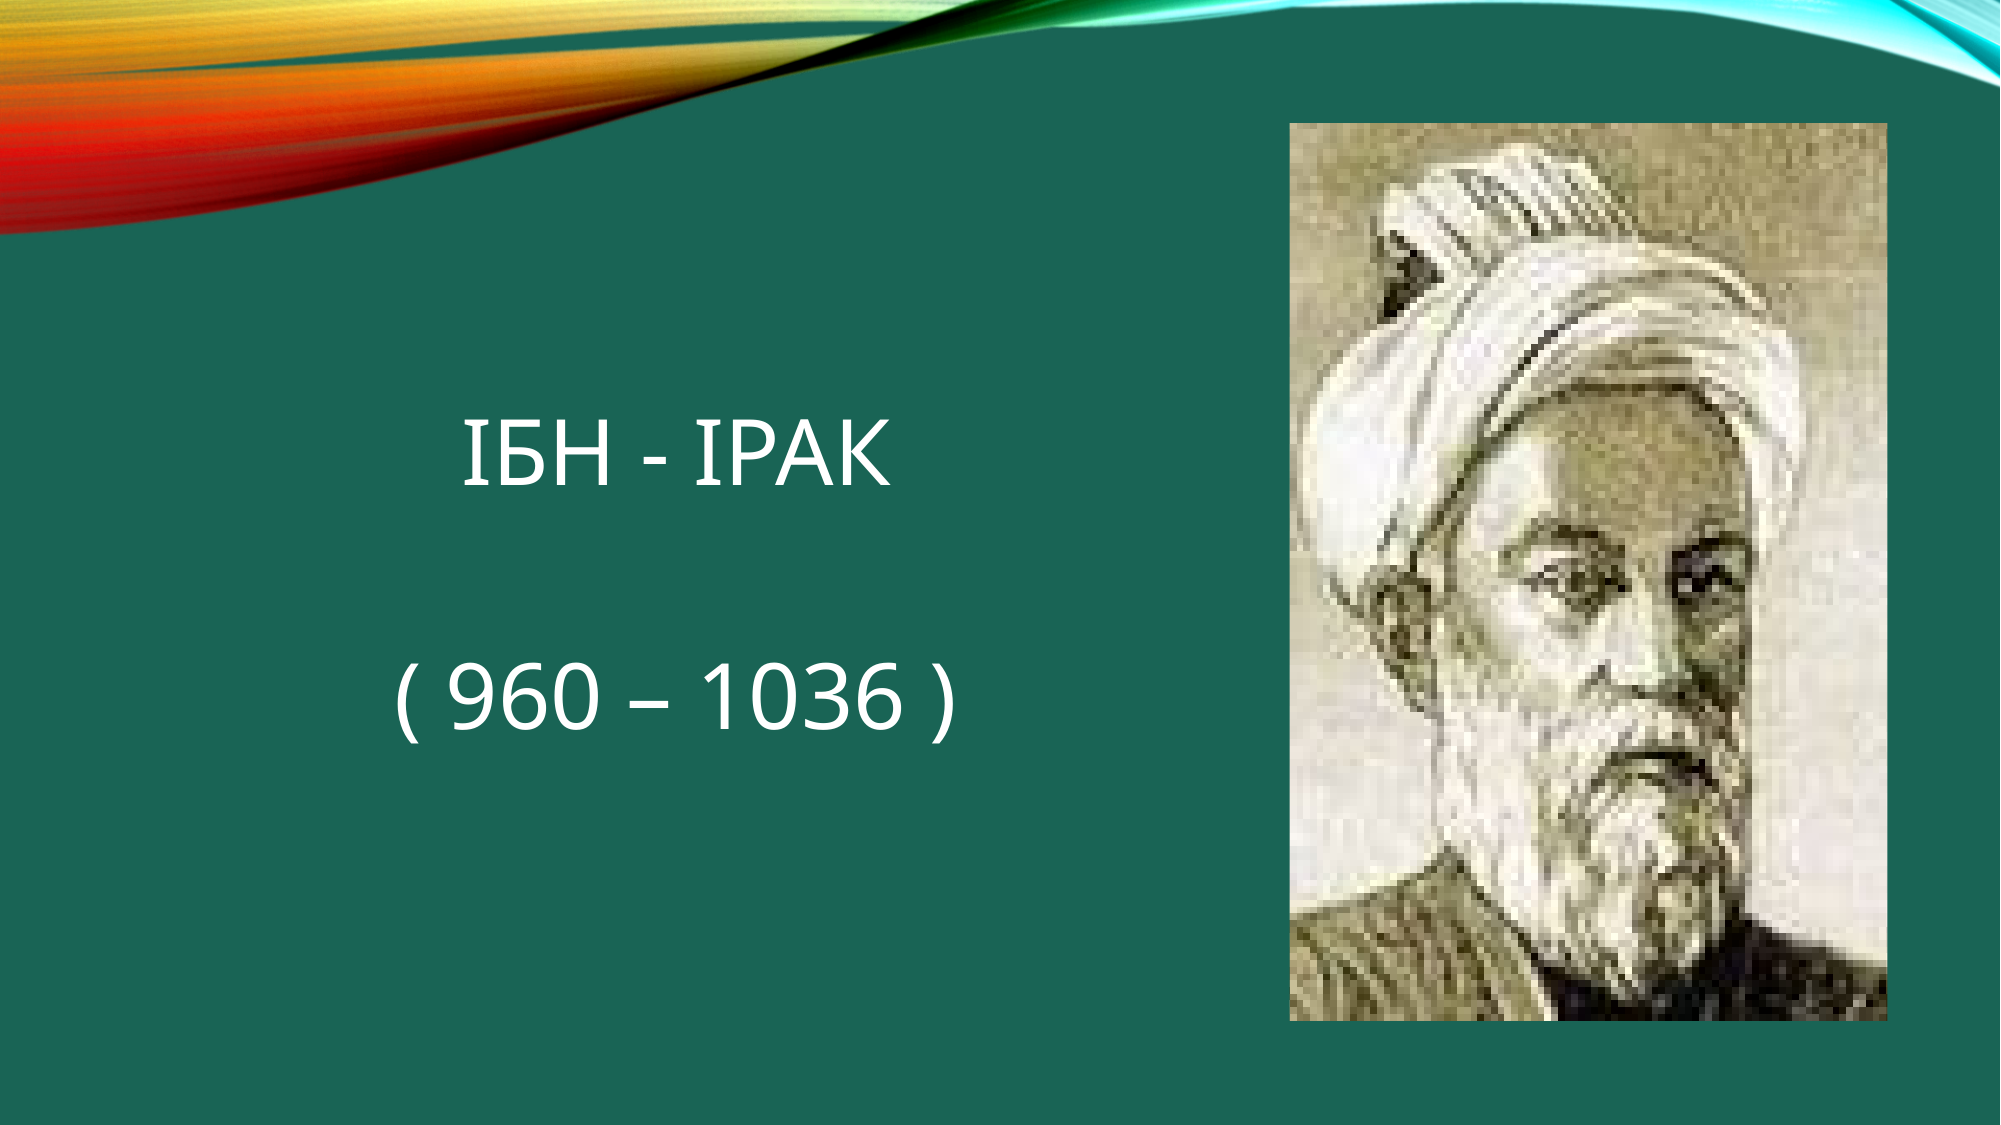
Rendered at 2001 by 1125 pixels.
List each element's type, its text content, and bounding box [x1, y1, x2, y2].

list ( 960 – 1036 ) [112, 512, 1240, 1021]
title Ібн - Ірак [112, 249, 1240, 512]
picture [0, 0, 2000, 1021]
